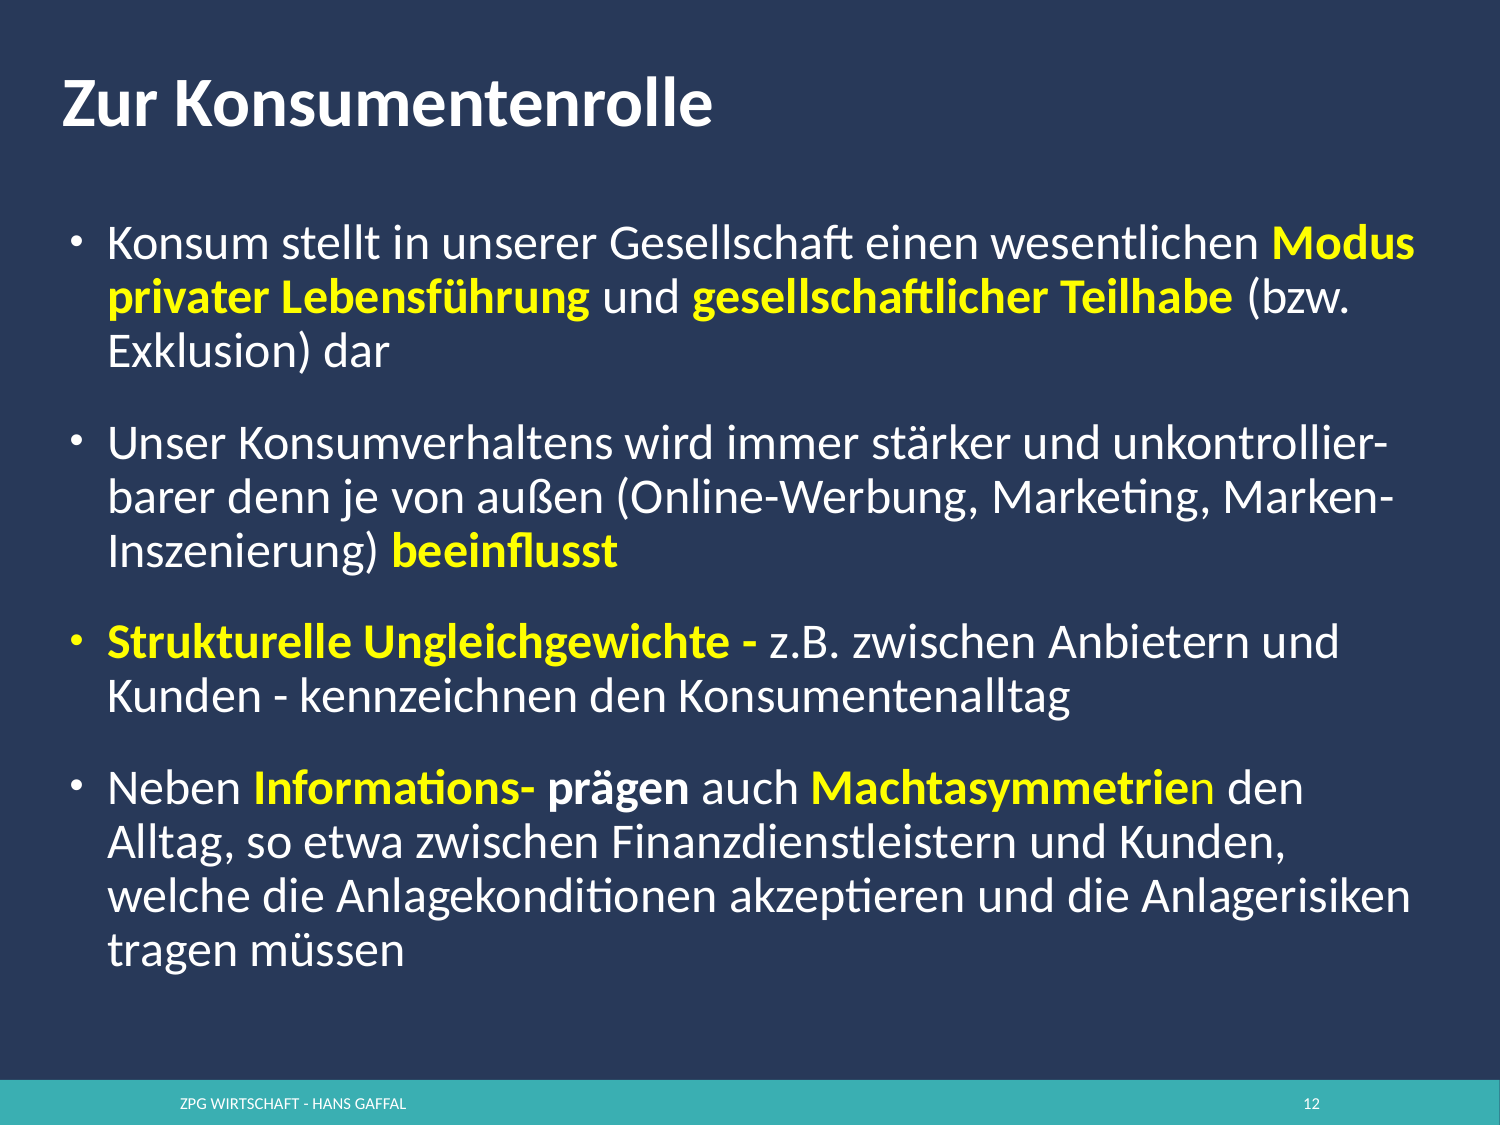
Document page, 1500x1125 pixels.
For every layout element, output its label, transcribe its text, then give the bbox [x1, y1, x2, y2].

title Zur Konsumentenrolle [47, 39, 1457, 150]
slide_number 12 [1256, 1083, 1336, 1122]
footer ZPG Wirtschaft - Hans Gaffal [165, 1083, 1046, 1122]
list Konsum stellt in unserer Gesellschaft einen wesentlichen Modus privater Lebensführung und gesellschaftlicher Teilhabe (bzw. Exklusion) dar Unser Konsumverhaltens wird immer stärker und unkontrollier-barer denn je von außen (Online-Werbung, Marketing, Marken-Inszenierung) beeinflusst Strukturelle Ungleichgewichte - z.B. zwischen Anbietern und Kunden - kennzeichnen den Konsumentenalltag Neben Informations- prägen auch Machtasymmetrien den Alltag, so etwa zwischen Finanzdienstleistern und Kunden, welche die Anlagekonditionen akzeptieren und die Anlagerisiken tragen müssen [47, 209, 1445, 1044]
